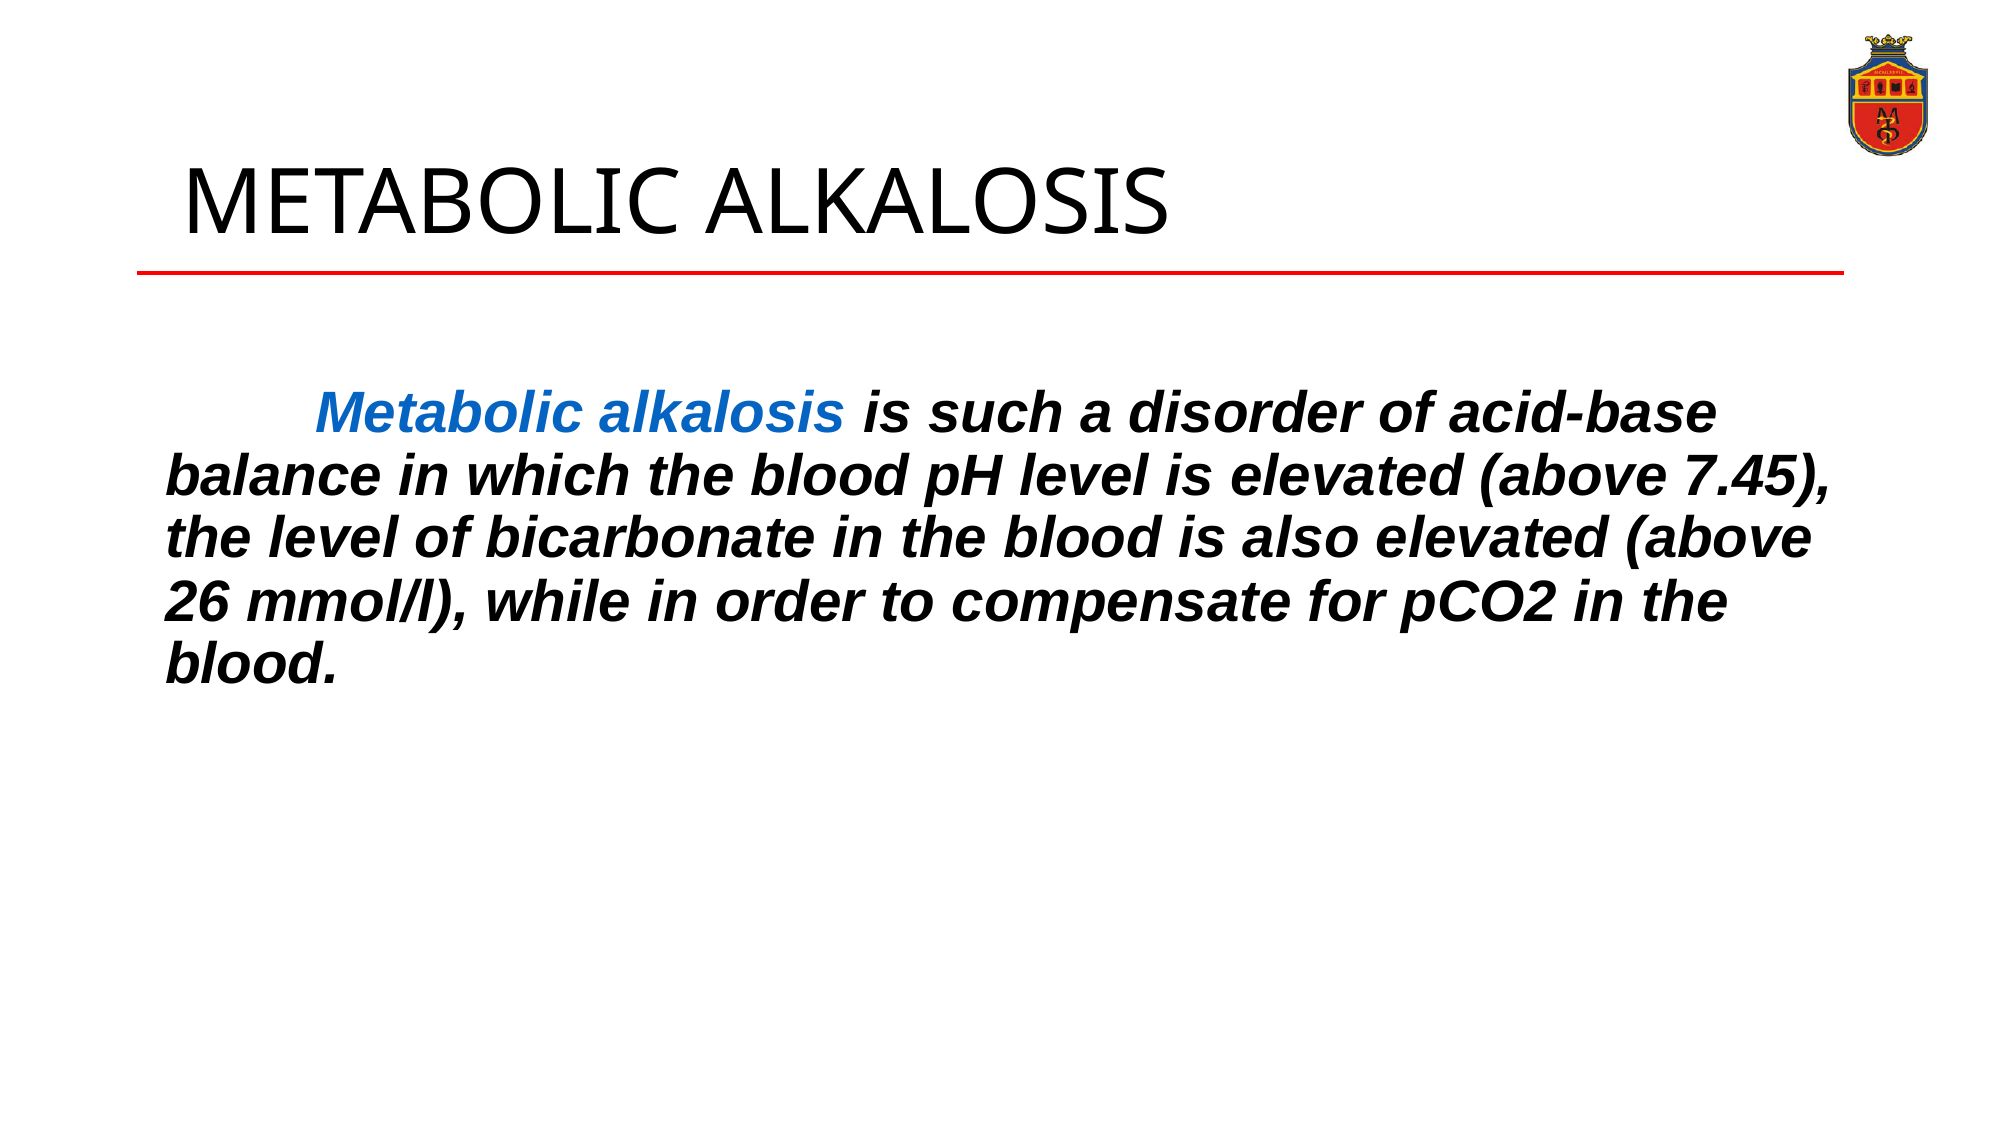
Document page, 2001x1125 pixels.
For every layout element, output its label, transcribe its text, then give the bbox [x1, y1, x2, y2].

picture [1794, 16, 1969, 189]
title METABOLIC ALKALOSIS [166, 26, 1867, 262]
list Metabolic alkalosis is such a disorder of acid-base balance in which the blood pH level is elevated (above 7.45), the level of bicarbonate in the blood is also elevated (above 26 mmol/l), while in order to compensate for pCO2 in the blood. [112, 374, 1863, 1014]
